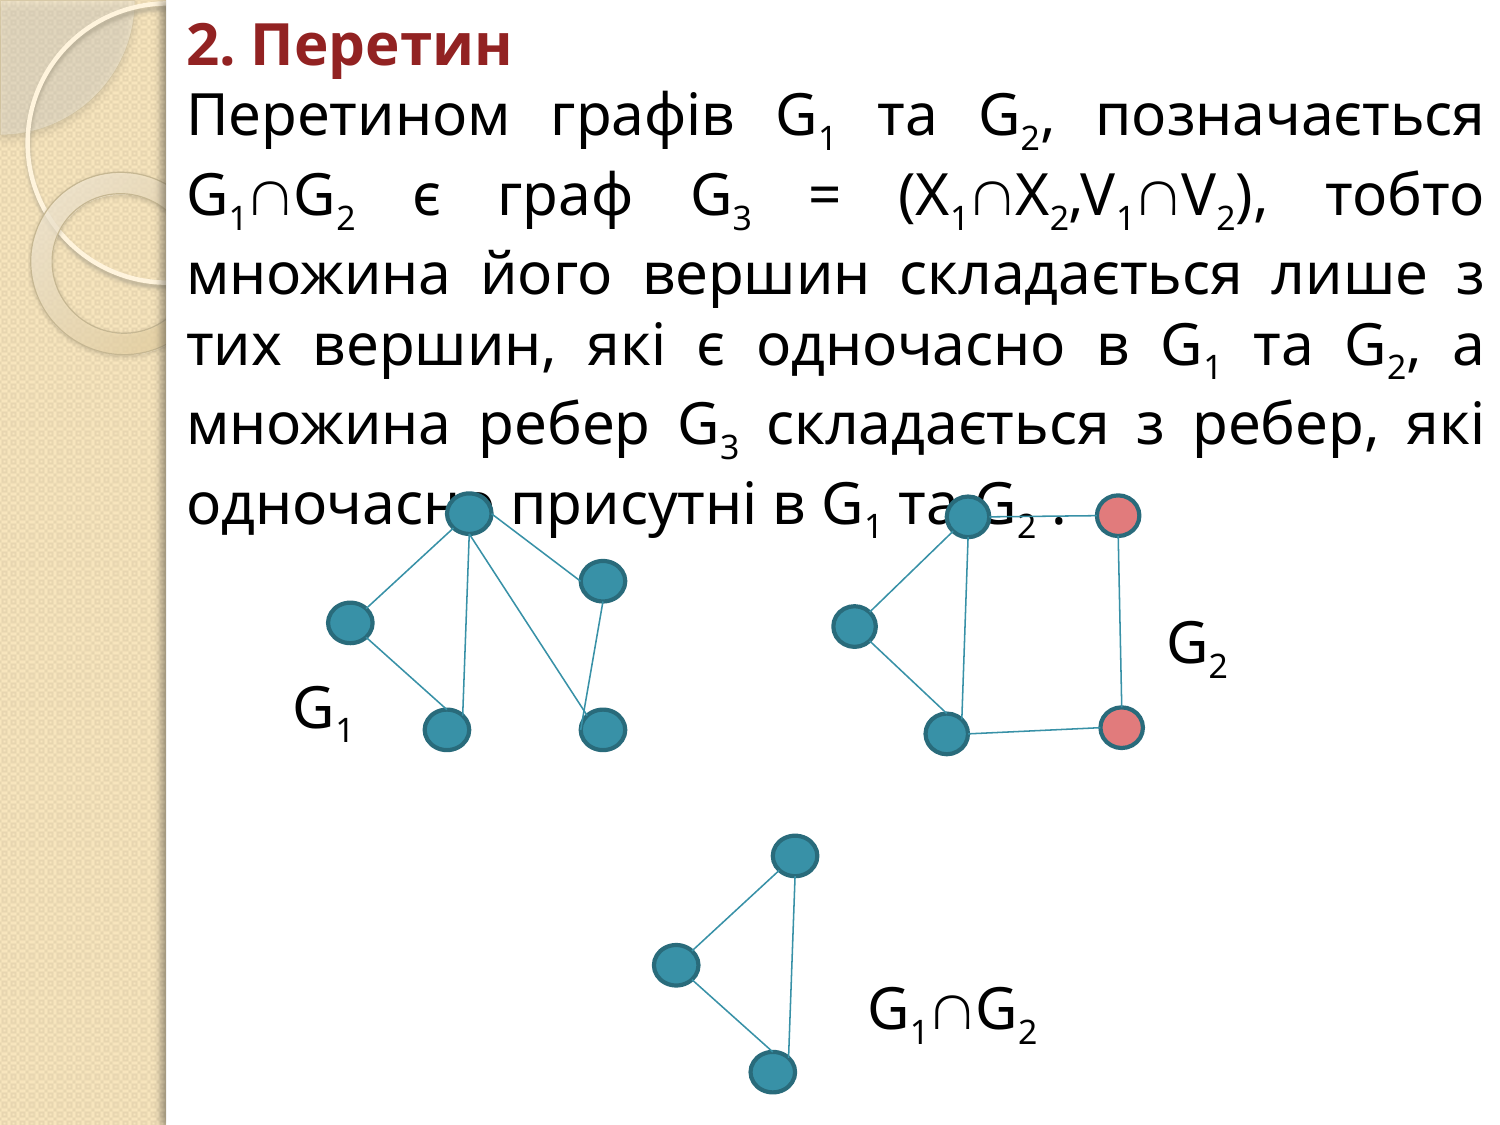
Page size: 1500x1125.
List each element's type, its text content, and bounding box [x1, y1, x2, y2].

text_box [833, 495, 1243, 755]
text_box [327, 493, 626, 751]
text_box G1G2 [852, 964, 1068, 1059]
text_box G1 [278, 662, 323, 757]
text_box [653, 835, 818, 1093]
text_box 2. Перетин Перетином графів G1 та G2, позначається G1G2 є граф G3 = (X1X2,V1V2), тобто множина його вершин складається лише з тих вершин, які є одночасно в G1 та G2, а множина ребер G3 складається з ребер, які одночасно присутні в G1 та G2 . [171, 0, 1500, 554]
